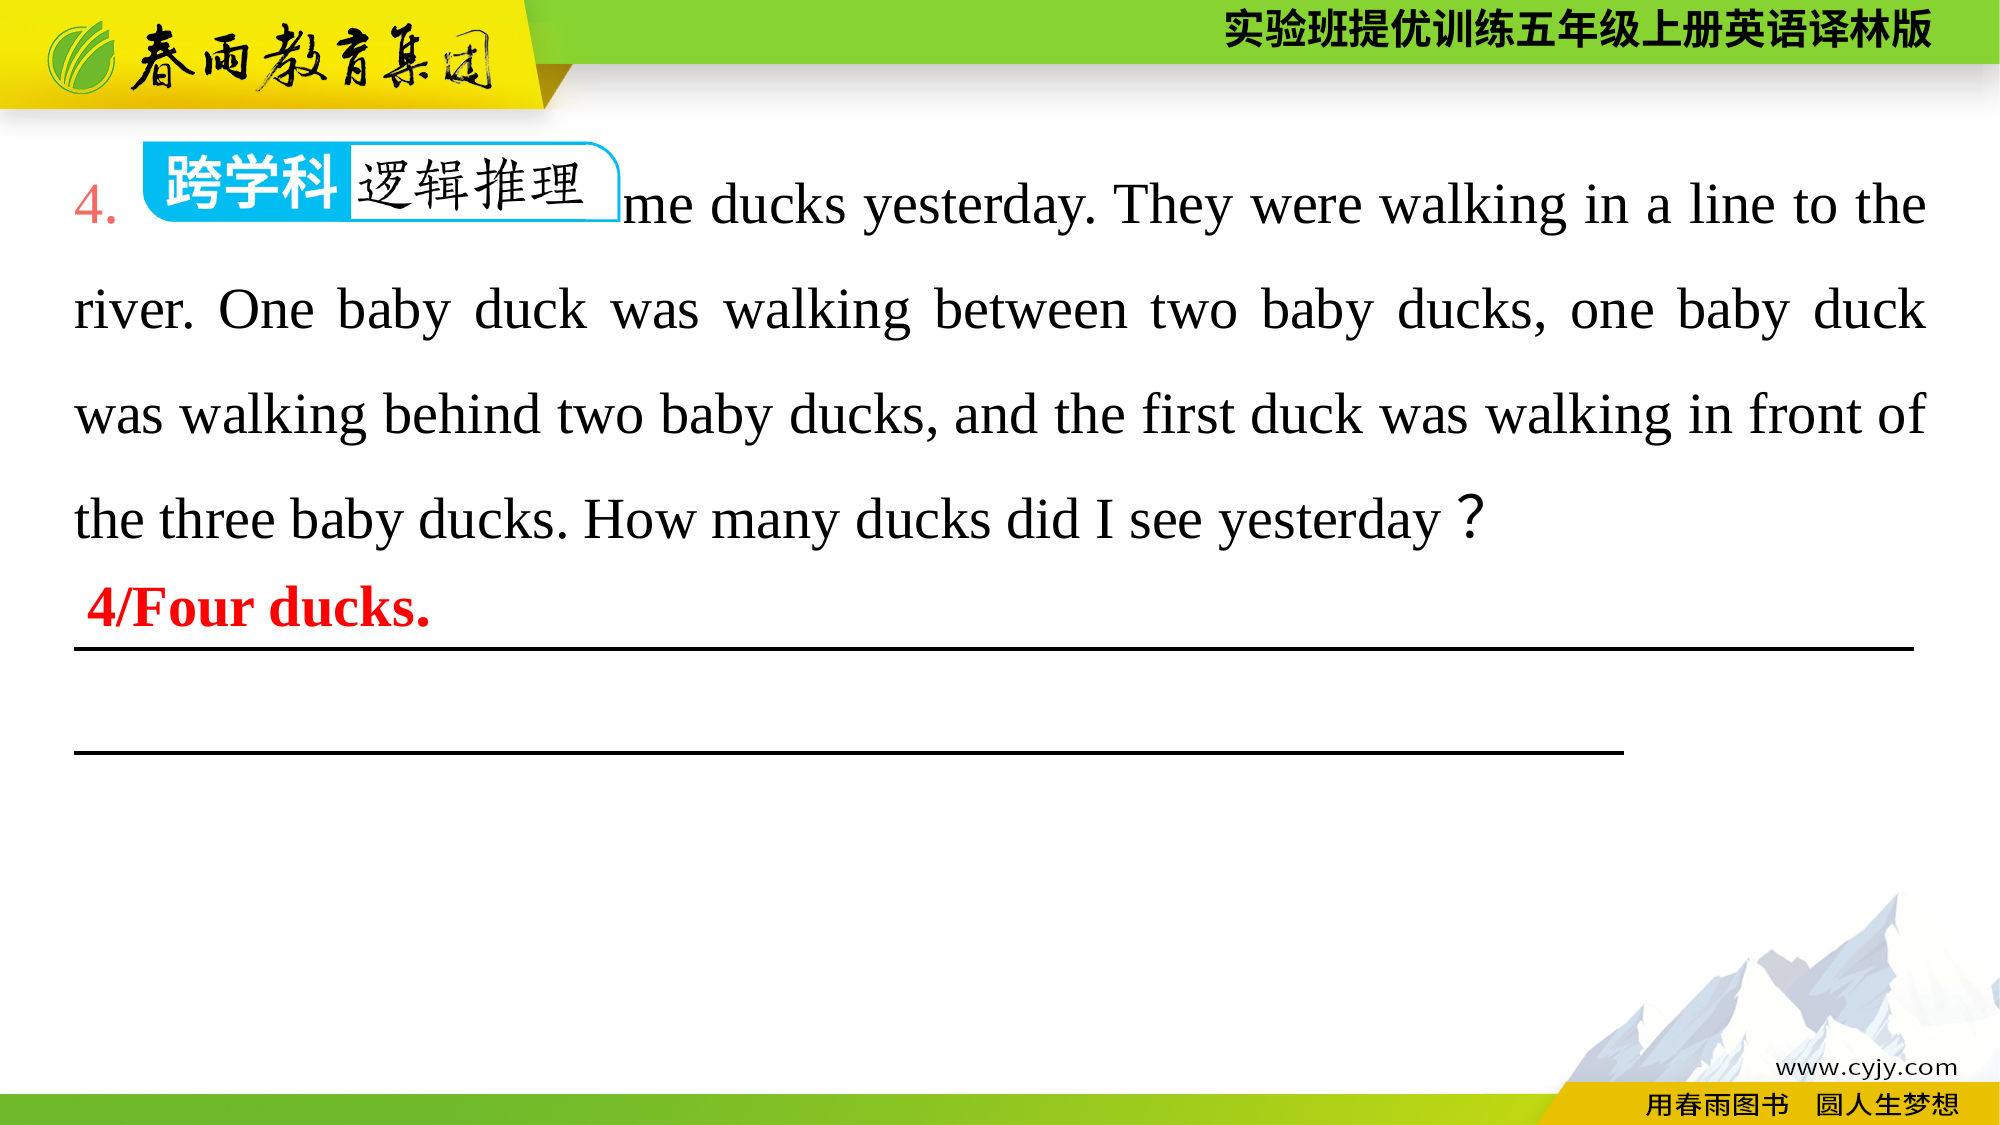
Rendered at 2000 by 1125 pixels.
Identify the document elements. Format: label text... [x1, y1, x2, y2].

text_box 4/Four ducks. [72, 561, 447, 646]
picture [0, 0, 2000, 1125]
list 4. I saw some ducks yesterday. They were walking in a line to the river. One baby duck was walking between two baby ducks, one baby duck was walking behind two baby ducks, and the first duck was walking in front of the three baby ducks. How many ducks did I see yesterday？ _____________________________________________________ [59, 122, 1944, 668]
